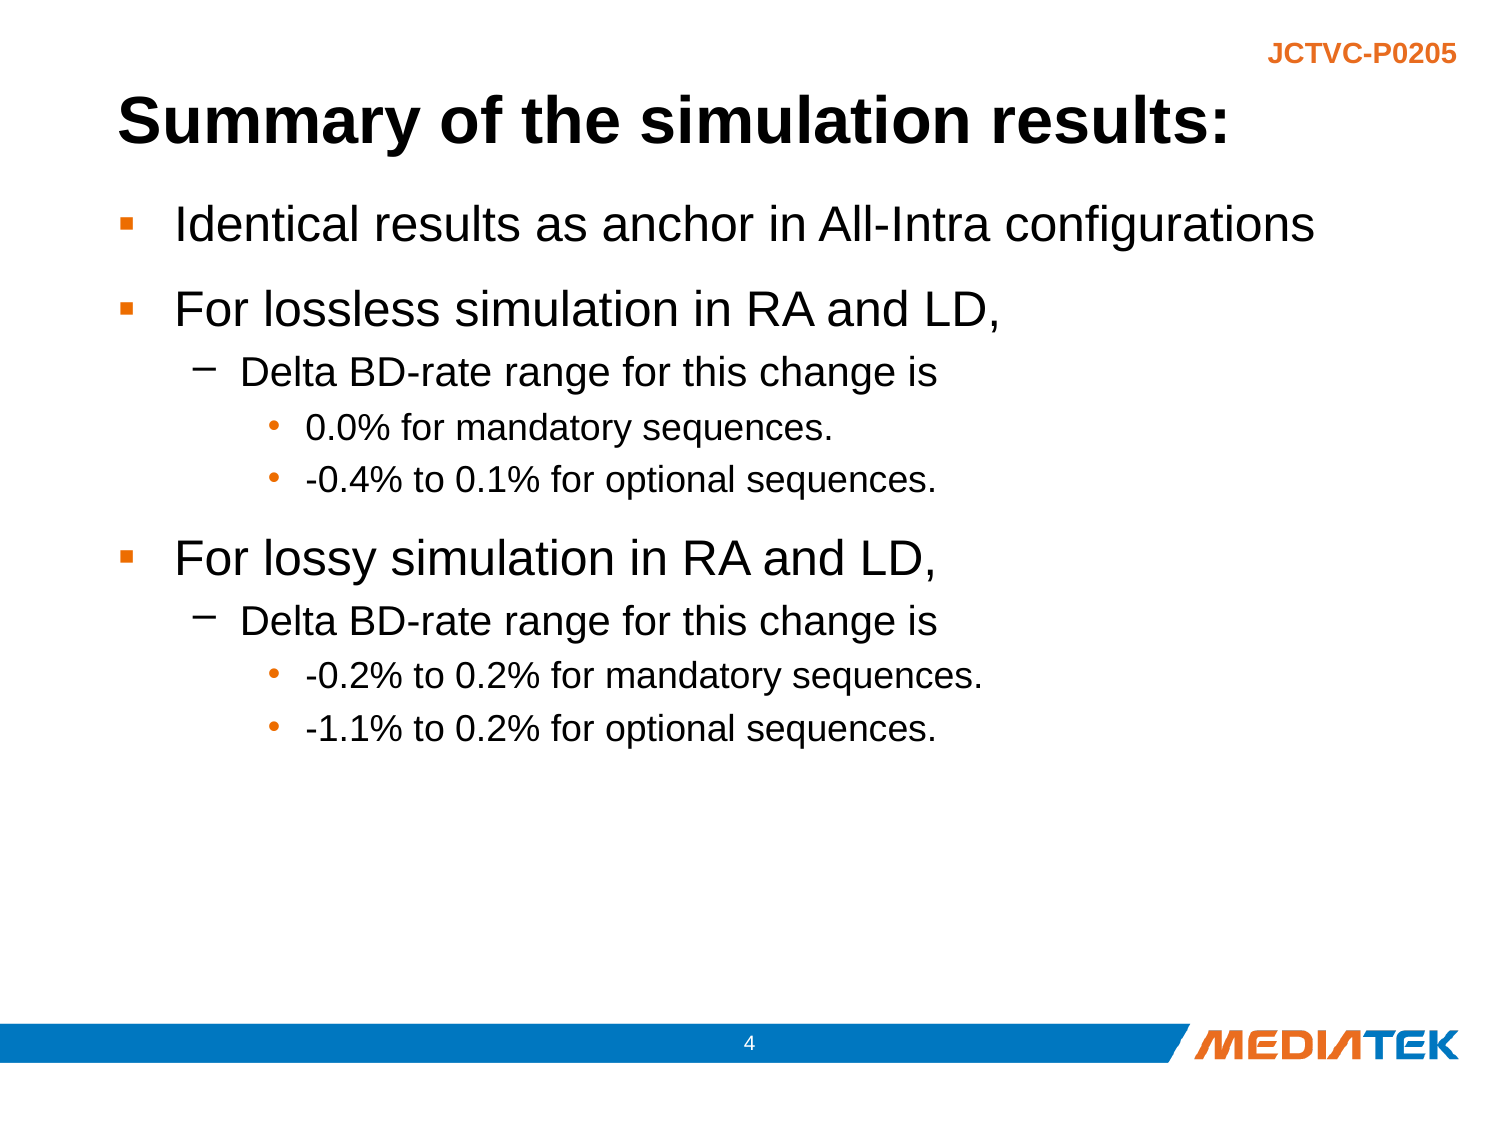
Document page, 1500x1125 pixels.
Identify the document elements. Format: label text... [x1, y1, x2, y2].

list Identical results as anchor in All-Intra configurations For lossless simulation in RA and LD, Delta BD-rate range for this change is 0.0% for mandatory sequences. -0.4% to 0.1% for optional sequences. For lossy simulation in RA and LD, Delta BD-rate range for this change is -0.2% to 0.2% for mandatory sequences. -1.1% to 0.2% for optional sequences. [102, 184, 1425, 998]
slide_number 3 [711, 1022, 789, 1090]
picture [789, 1023, 1459, 1063]
picture [0, 1023, 711, 1063]
title Summary of the simulation results: [102, 62, 1426, 172]
